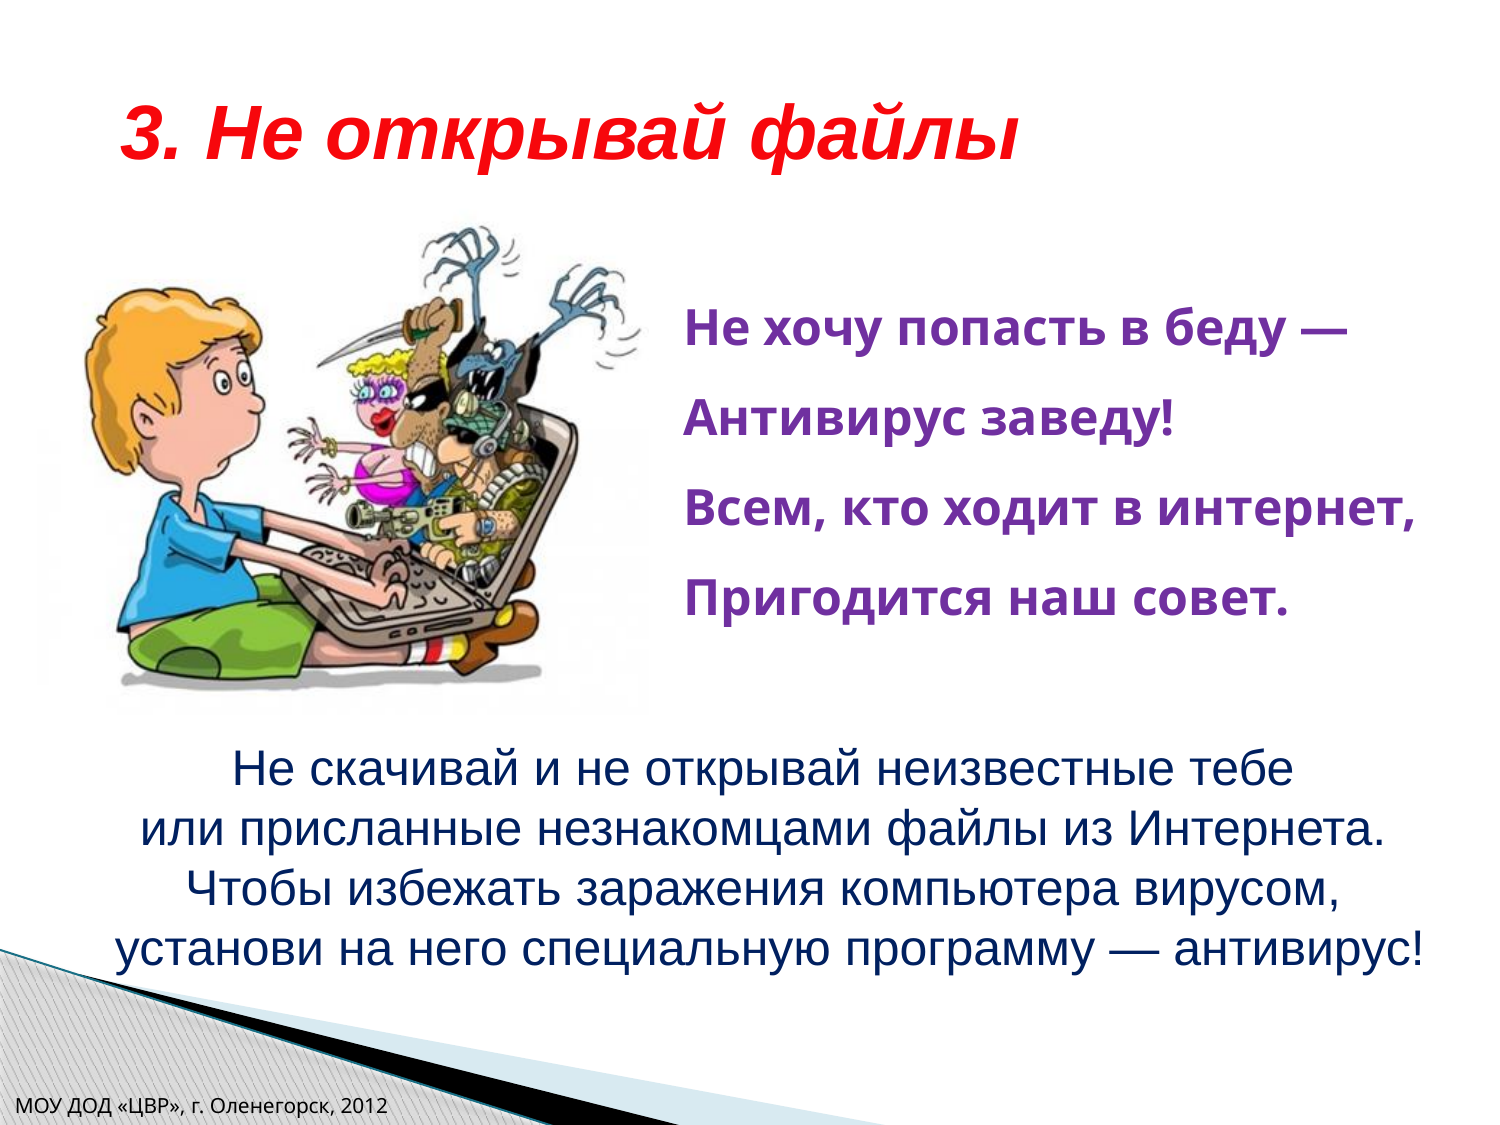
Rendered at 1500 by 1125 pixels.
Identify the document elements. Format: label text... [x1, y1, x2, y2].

list Не хочу попасть в беду — Антивирус заведу! Всем, кто ходит в интернет, Пригодится наш совет. [646, 257, 1500, 765]
footer МОУ ДОД «ЦВР», г. Оленегорск, 2012 [0, 1065, 457, 1125]
title 3. Не открывай файлы [105, 35, 1456, 223]
picture [37, 187, 649, 716]
text_box Не скачивай и не открывай неизвестные тебе или присланные незнакомцами файлы из Интернета. Чтобы избежать заражения компьютера вирусом, установи на него специальную программу — антивирус! [99, 727, 1441, 983]
